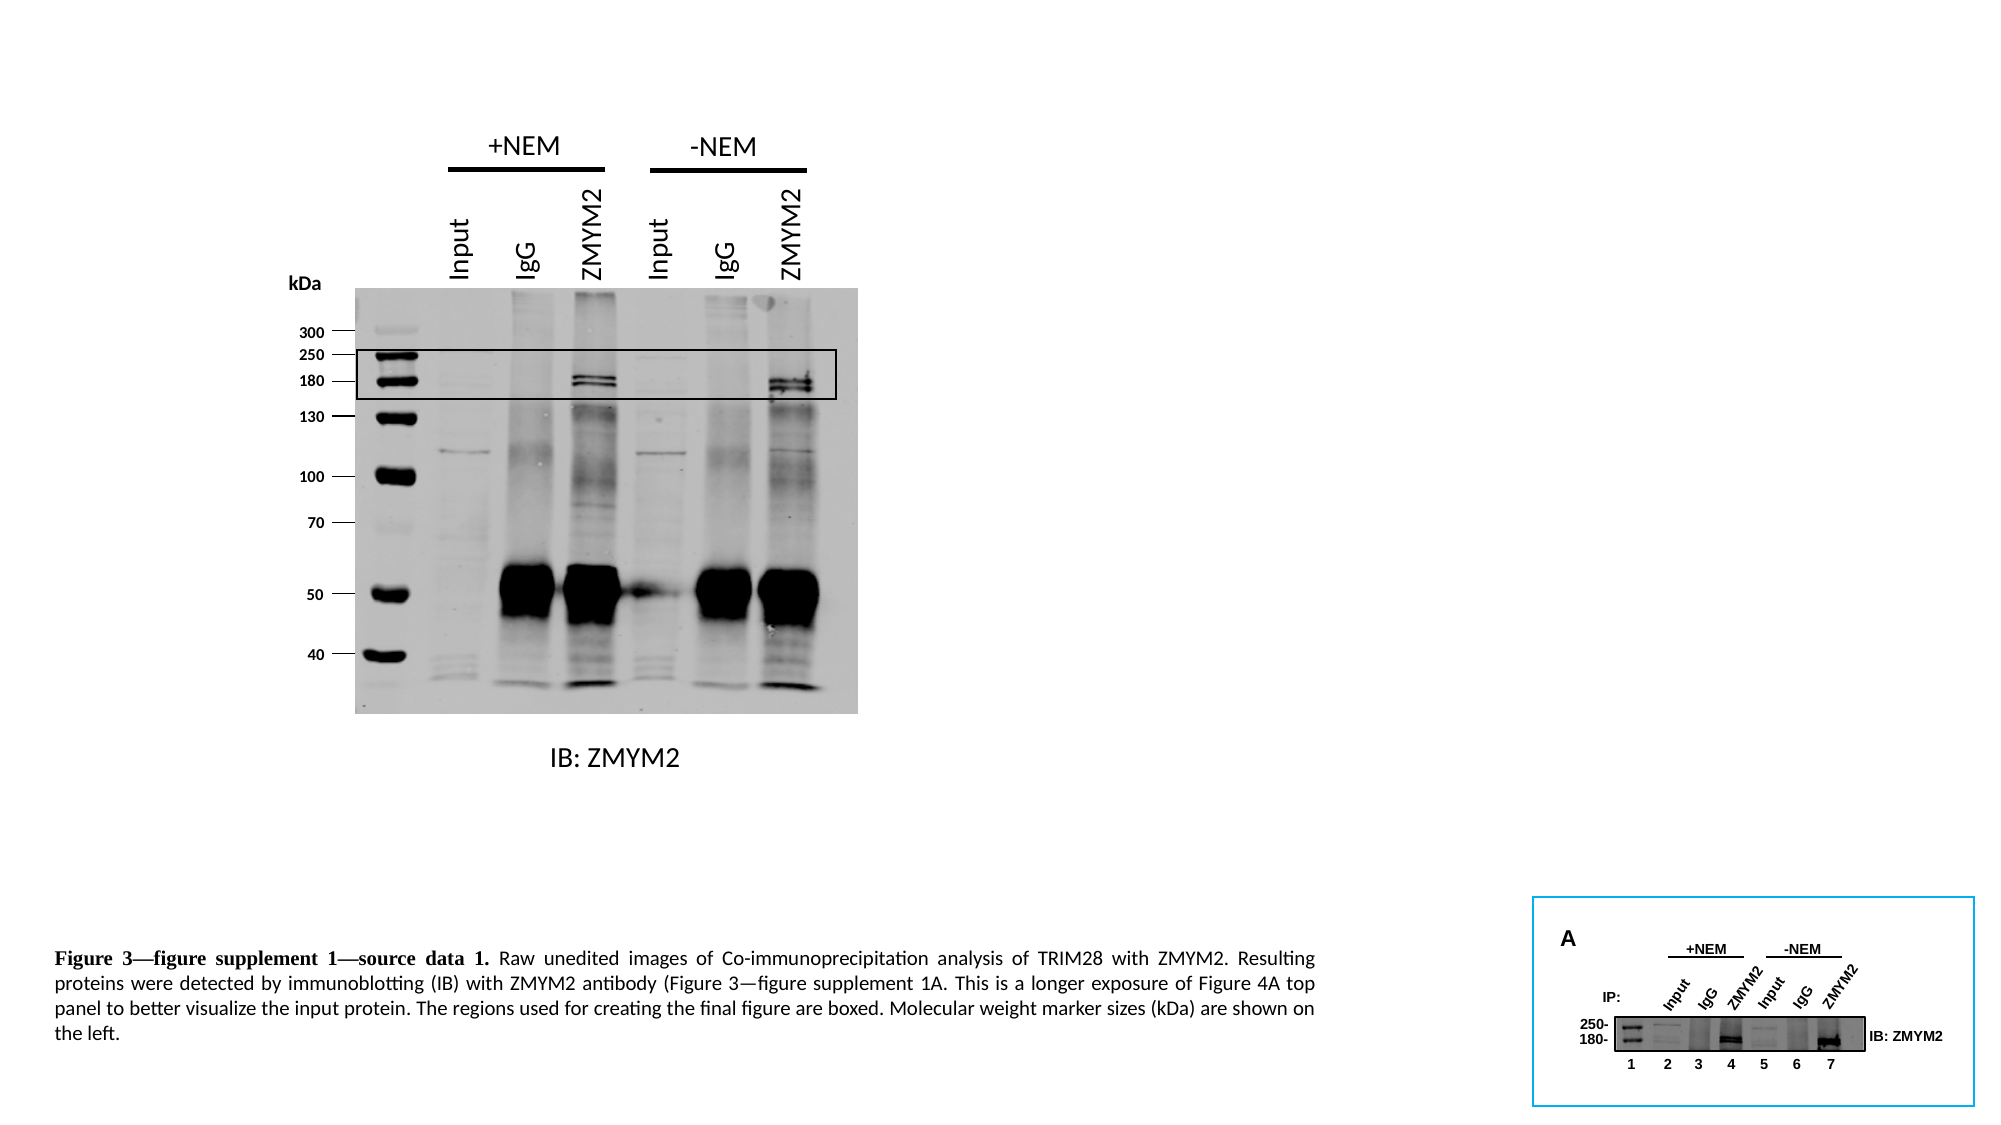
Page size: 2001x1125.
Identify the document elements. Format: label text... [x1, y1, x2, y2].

text_box +NEM [473, 118, 580, 167]
text_box -NEM [675, 119, 782, 168]
text_box 300 [284, 314, 340, 336]
text_box IB: ZMYM2 [535, 730, 698, 781]
picture [1616, 1018, 1864, 1050]
text_box IgG [498, 202, 548, 288]
text_box 180 [284, 362, 340, 398]
text_box ZMYM2 [763, 169, 814, 288]
text_box 100 [284, 458, 340, 494]
text_box 40 [292, 636, 340, 671]
text_box 70 [292, 504, 340, 540]
text_box 250 [284, 336, 340, 362]
text_box 50 [291, 575, 339, 611]
text_box [1532, 896, 1975, 1107]
picture [355, 288, 858, 714]
text_box IgG [697, 185, 748, 288]
text_box 130 [284, 398, 340, 433]
text_box Input [631, 185, 681, 288]
text_box Figure 3—figure supplement 1—source data 1. Raw unedited images of Co-immunoprecipitation analysis of TRIM28 with ZMYM2. Resulting proteins were detected by immunoblotting (IB) with ZMYM2 antibody (Figure 3—figure supplement 1A. This is a longer exposure of Figure 4A top panel to better visualize the input protein. The regions used for creating the final figure are boxed. Molecular weight marker sizes (kDa) are shown on the left. [39, 937, 1331, 1053]
text_box ZMYM2 [564, 169, 615, 288]
text_box kDa [273, 262, 337, 303]
text_box Input [431, 130, 482, 288]
